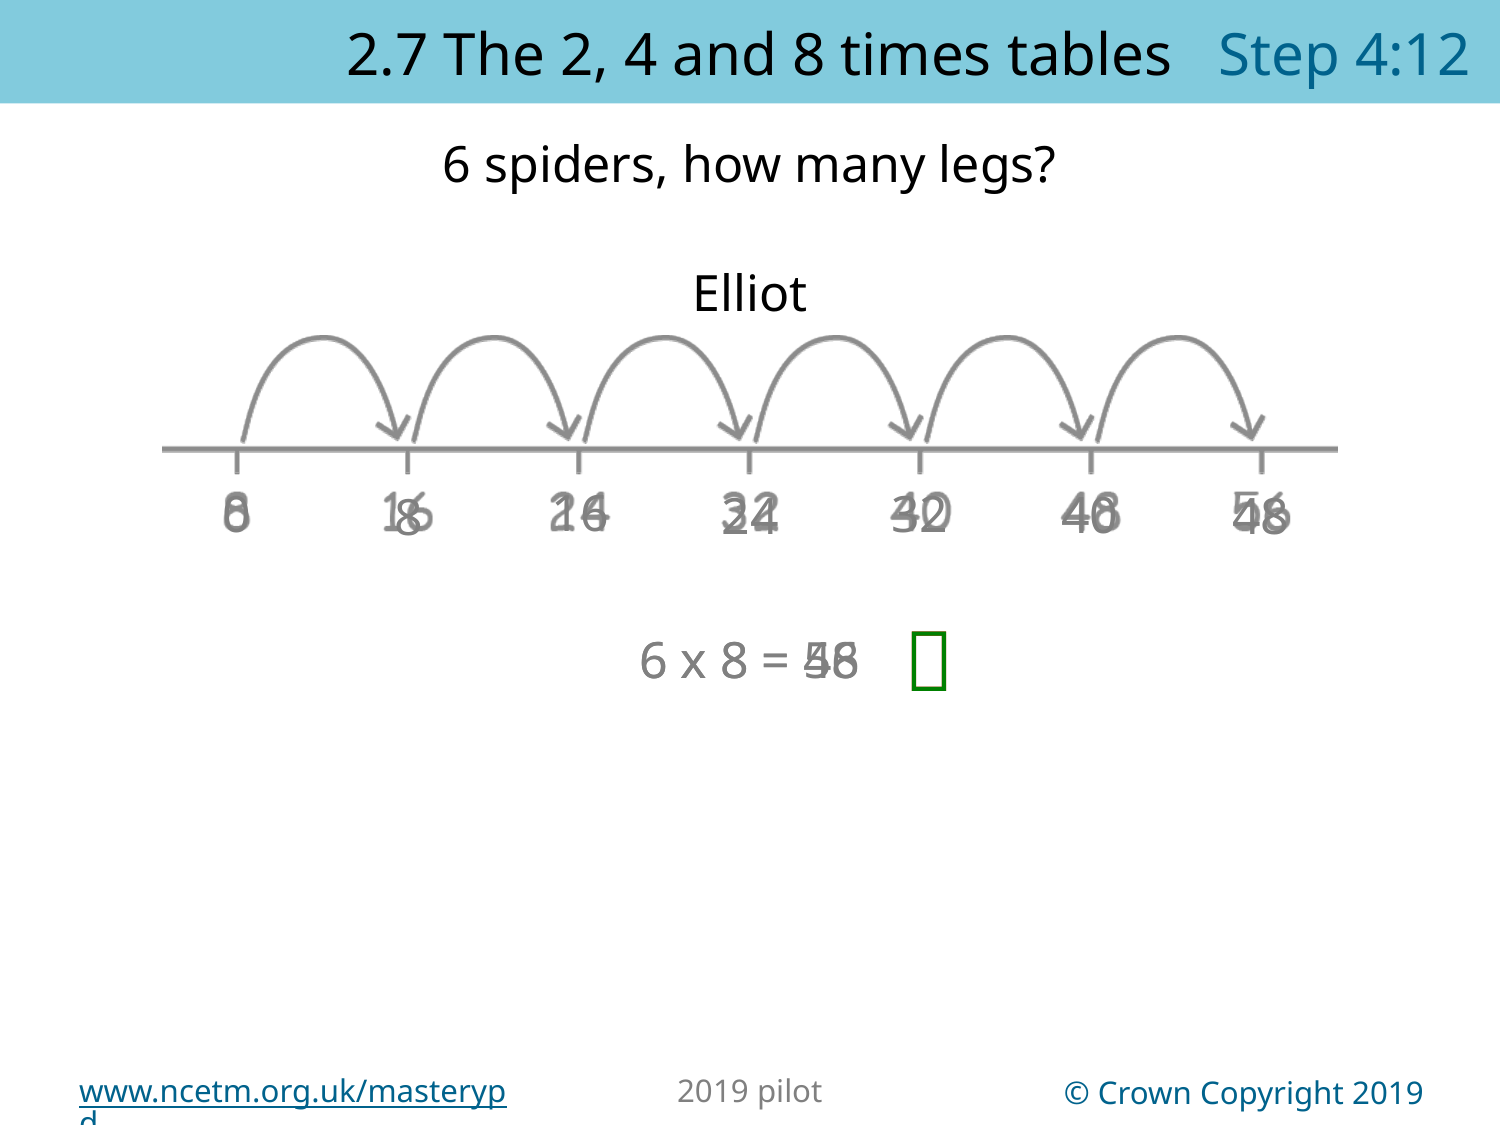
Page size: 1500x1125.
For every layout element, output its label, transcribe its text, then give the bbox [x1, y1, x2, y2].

text_box 6 x 8 = 48 [624, 620, 876, 696]
list 2.7 The 2, 4 and 8 times tables Step 4:12 [0, 0, 1500, 104]
picture [162, 335, 1338, 550]
text_box 6 spiders, how many legs? [94, 125, 1406, 201]
text_box  [889, 600, 965, 716]
text_box Elliot [677, 254, 823, 329]
